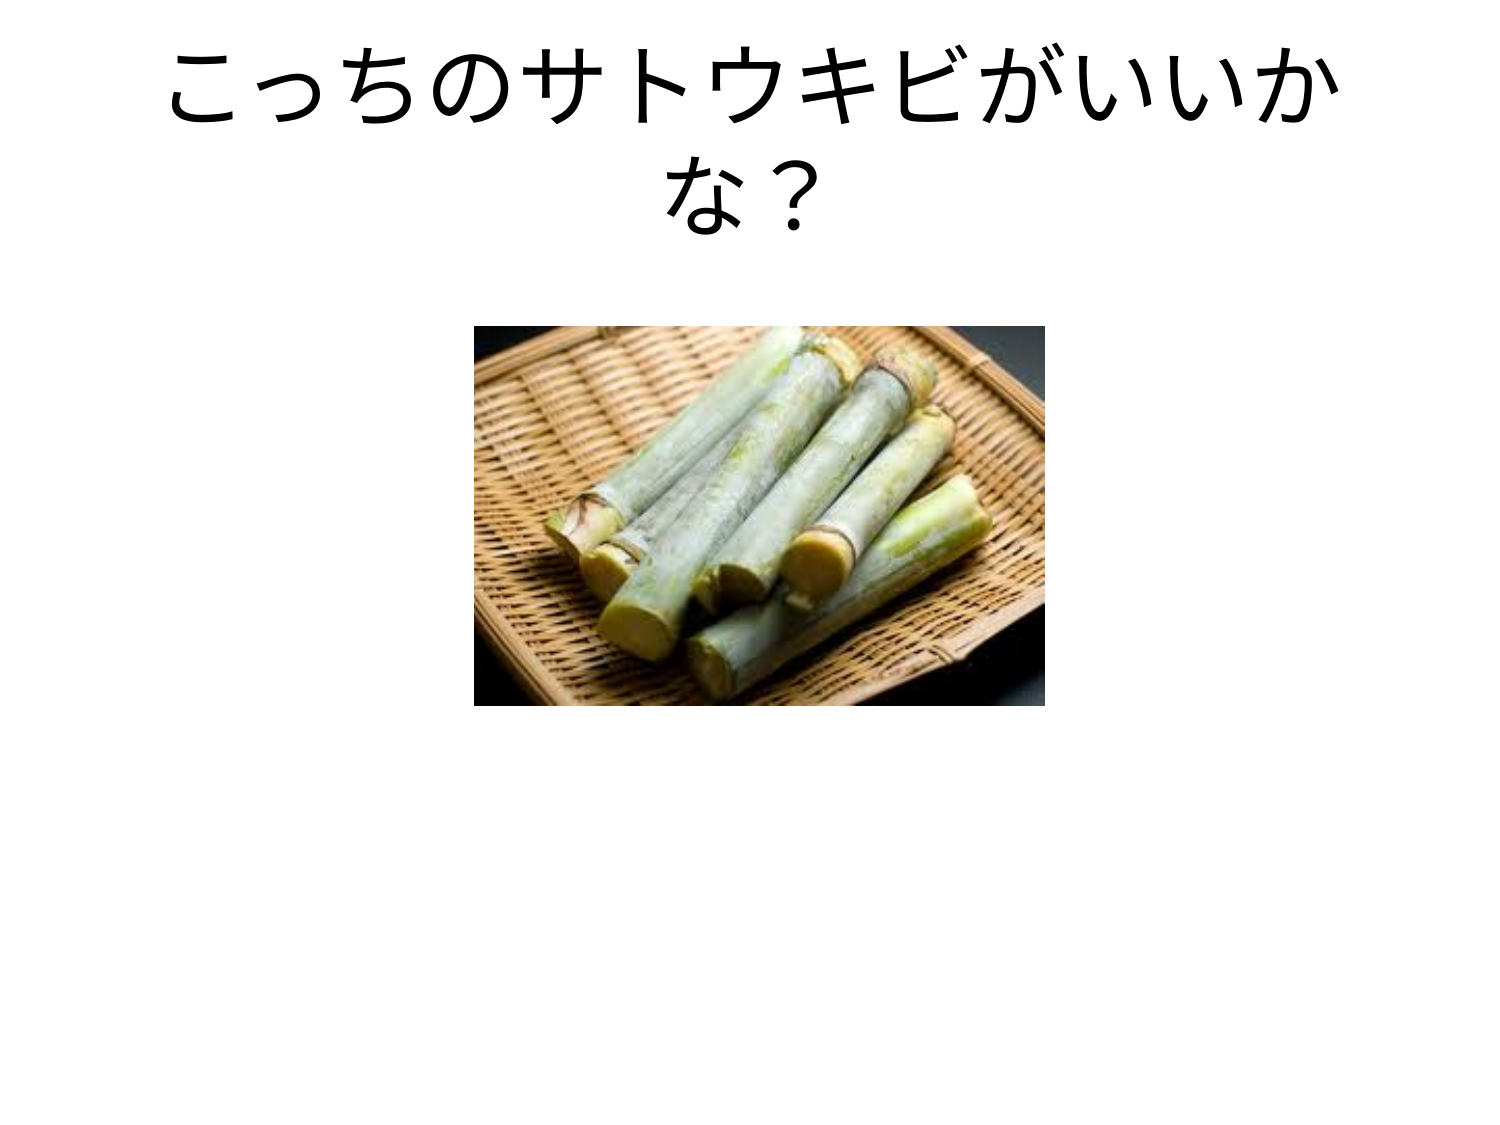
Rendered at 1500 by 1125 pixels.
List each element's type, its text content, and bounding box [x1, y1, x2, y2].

picture [474, 325, 1045, 706]
title こっちのサトウキビがいいかな？ [75, 45, 1425, 233]
